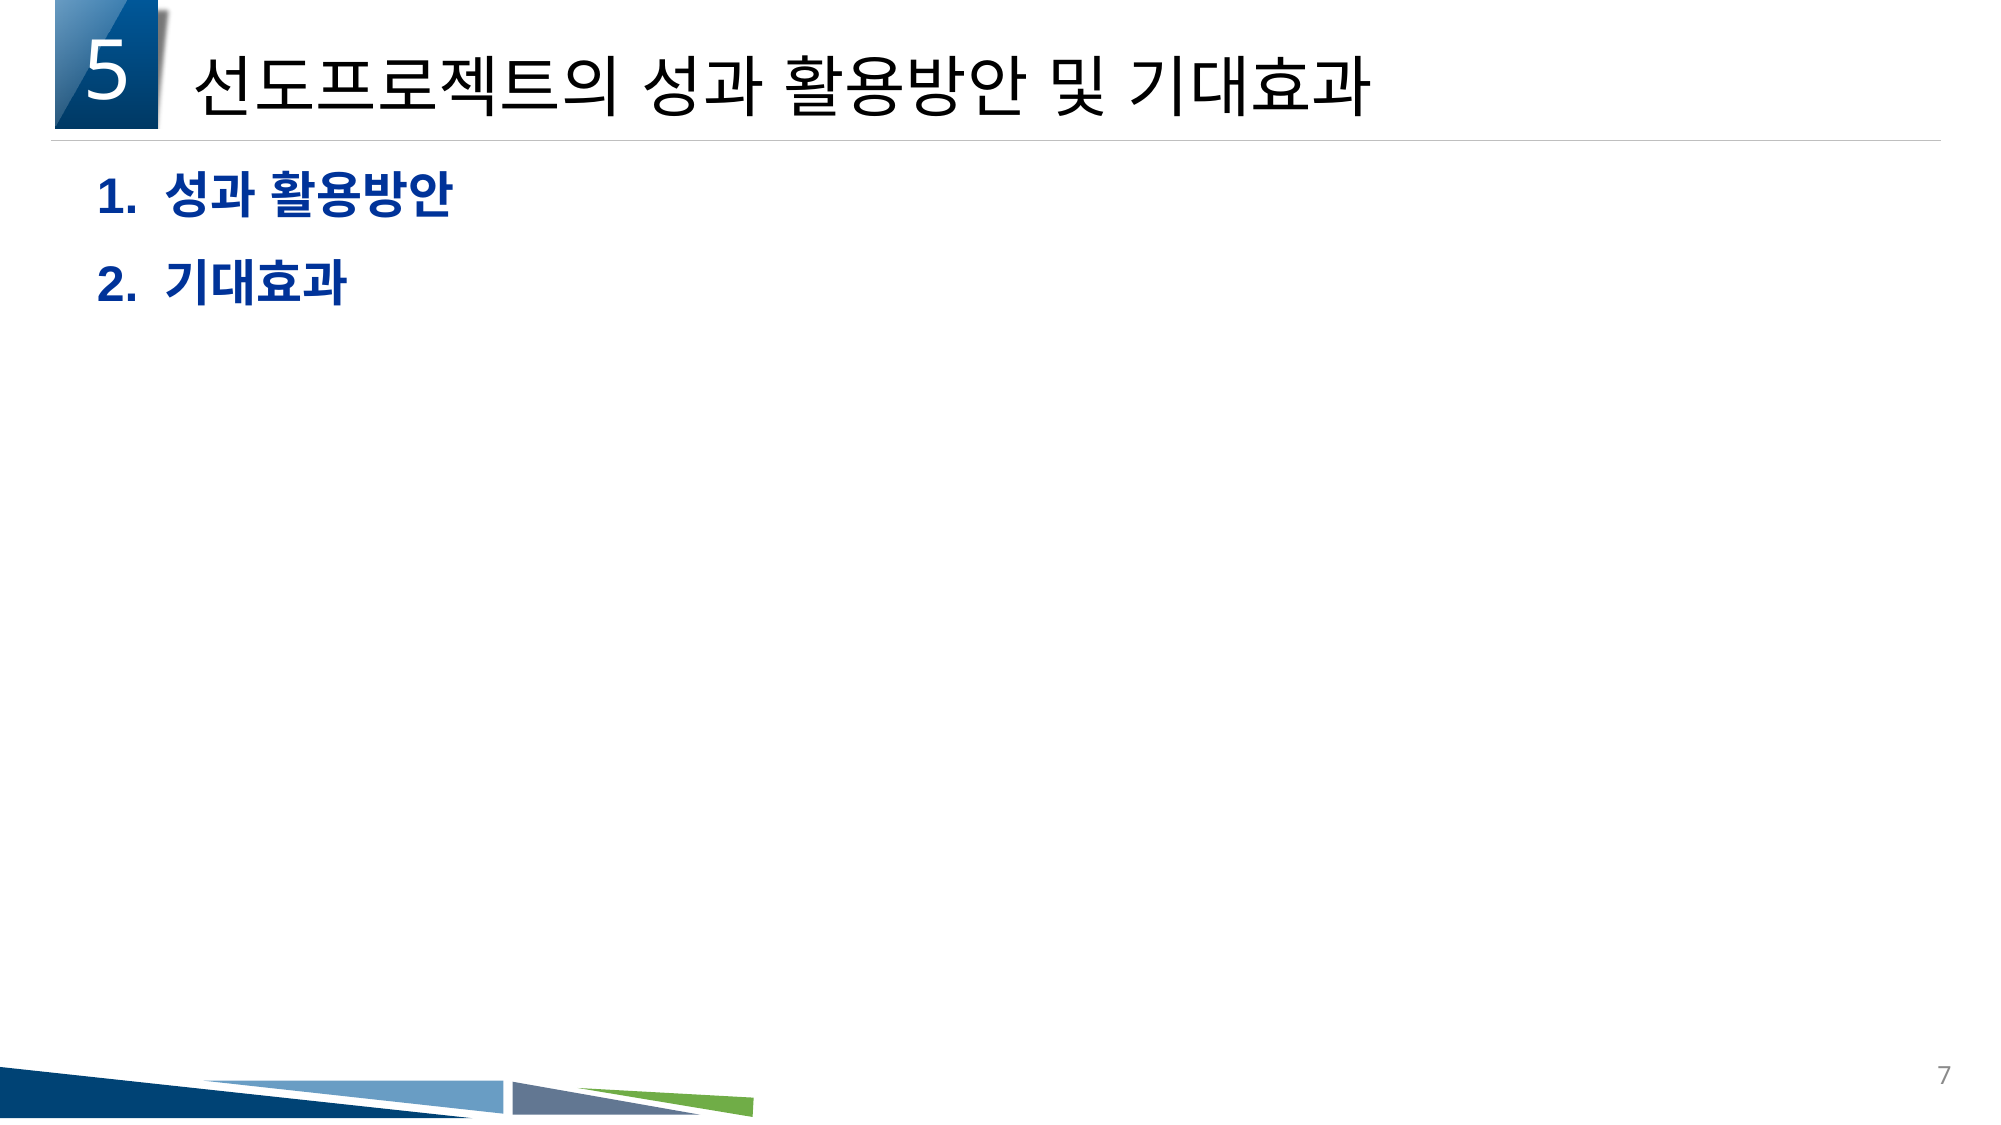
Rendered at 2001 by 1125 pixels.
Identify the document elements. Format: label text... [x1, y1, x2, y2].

text_box 1. 성과 활용방안 [82, 156, 1303, 231]
slide_number 7 [1516, 1046, 1967, 1107]
text_box 2. 기대효과 [82, 244, 1303, 320]
text_box 5 [62, 29, 152, 156]
text_box 선도프로젝트의 성과 활용방안 및 기대효과 [177, 37, 1896, 132]
